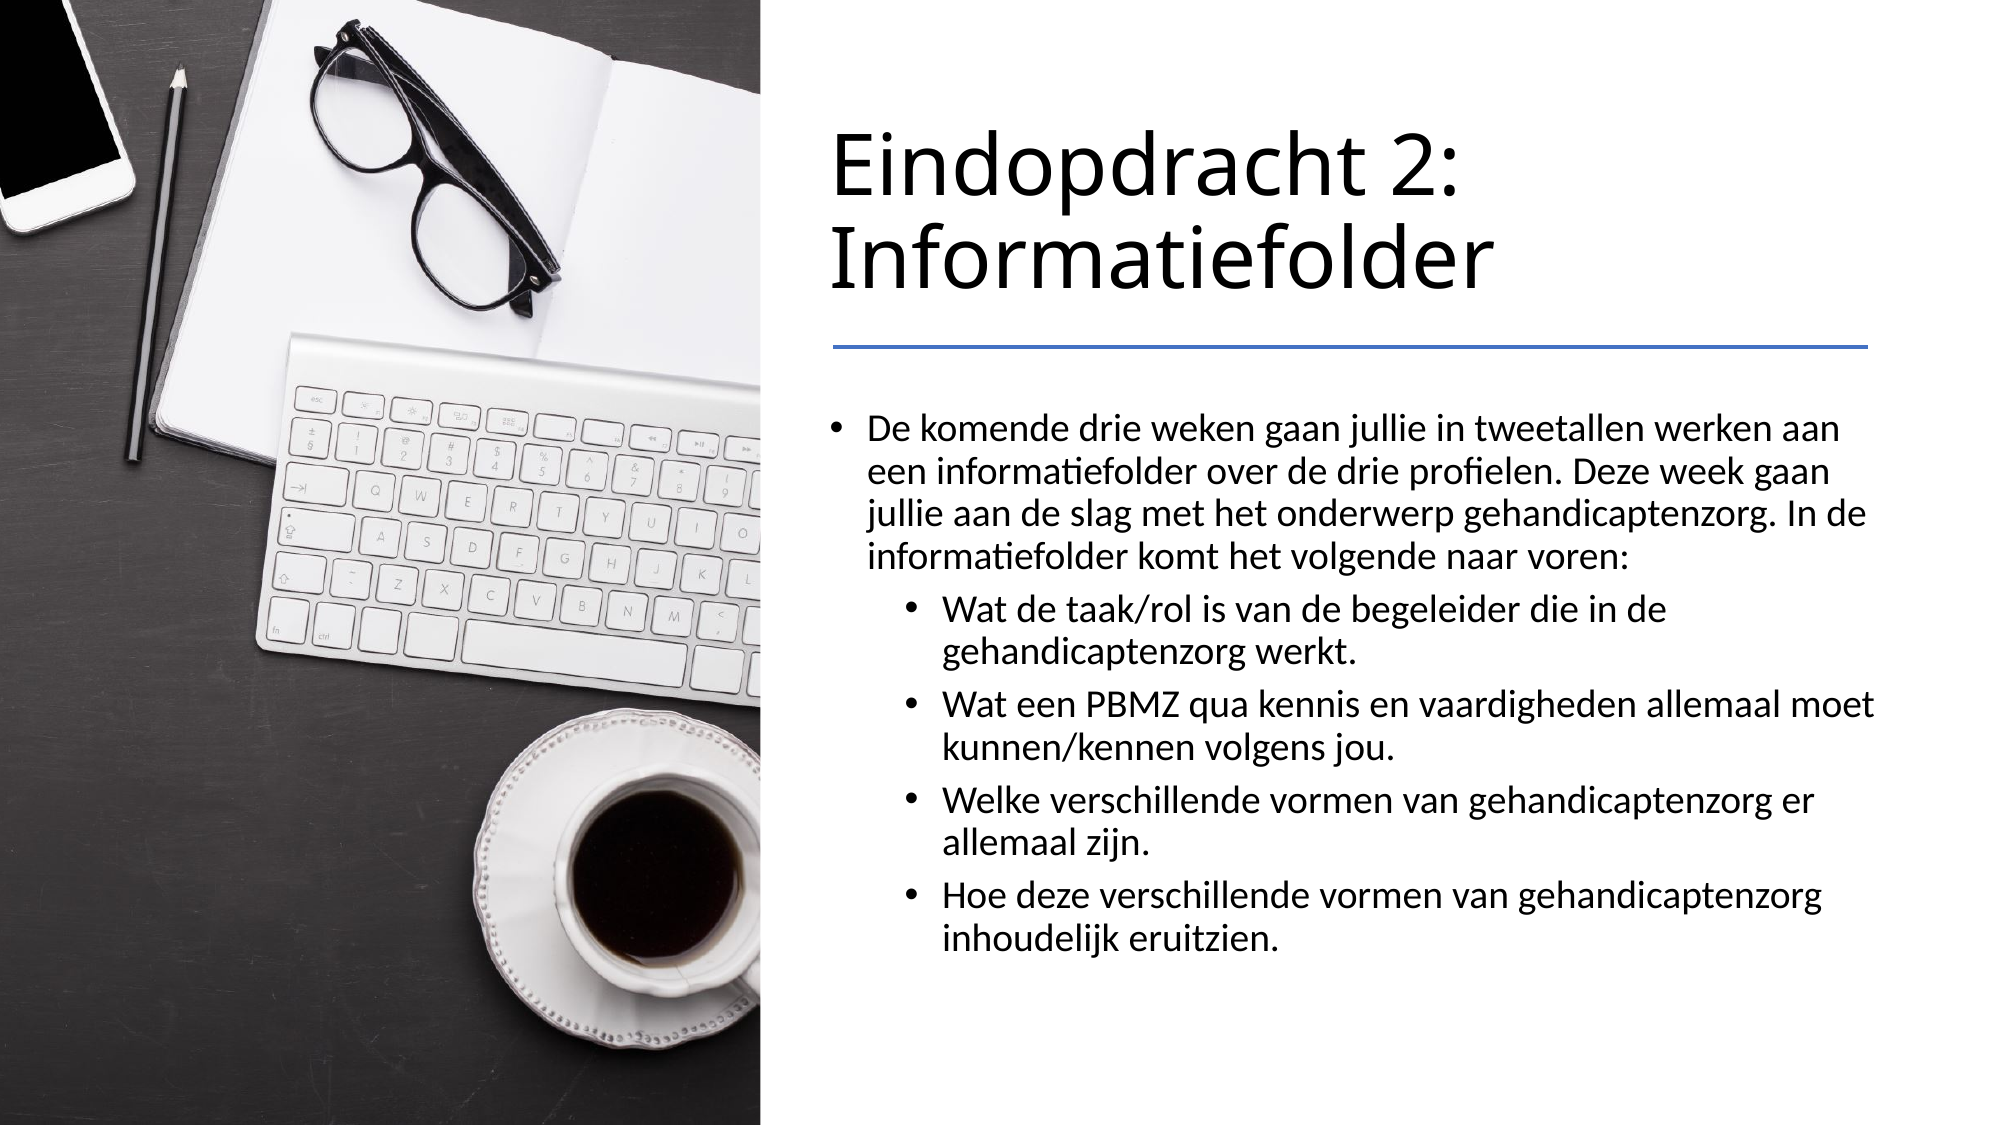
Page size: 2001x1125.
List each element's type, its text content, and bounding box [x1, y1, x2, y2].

list De komende drie weken gaan jullie in tweetallen werken aan een informatiefolder over de drie profielen. Deze week gaan jullie aan de slag met het onderwerp gehandicaptenzorg. In de informatiefolder komt het volgende naar voren: Wat de taak/rol is van de begeleider die in de gehandicaptenzorg werkt. Wat een PBMZ qua kennis en vaardigheden allemaal moet kunnen/kennen volgens jou. Welke verschillende vormen van gehandicaptenzorg er allemaal zijn. Hoe deze verschillende vormen van gehandicaptenzorg inhoudelijk eruitzien. [814, 399, 1895, 1021]
title Eindopdracht 2: Informatiefolder [814, 103, 1895, 315]
picture [0, 0, 761, 1125]
